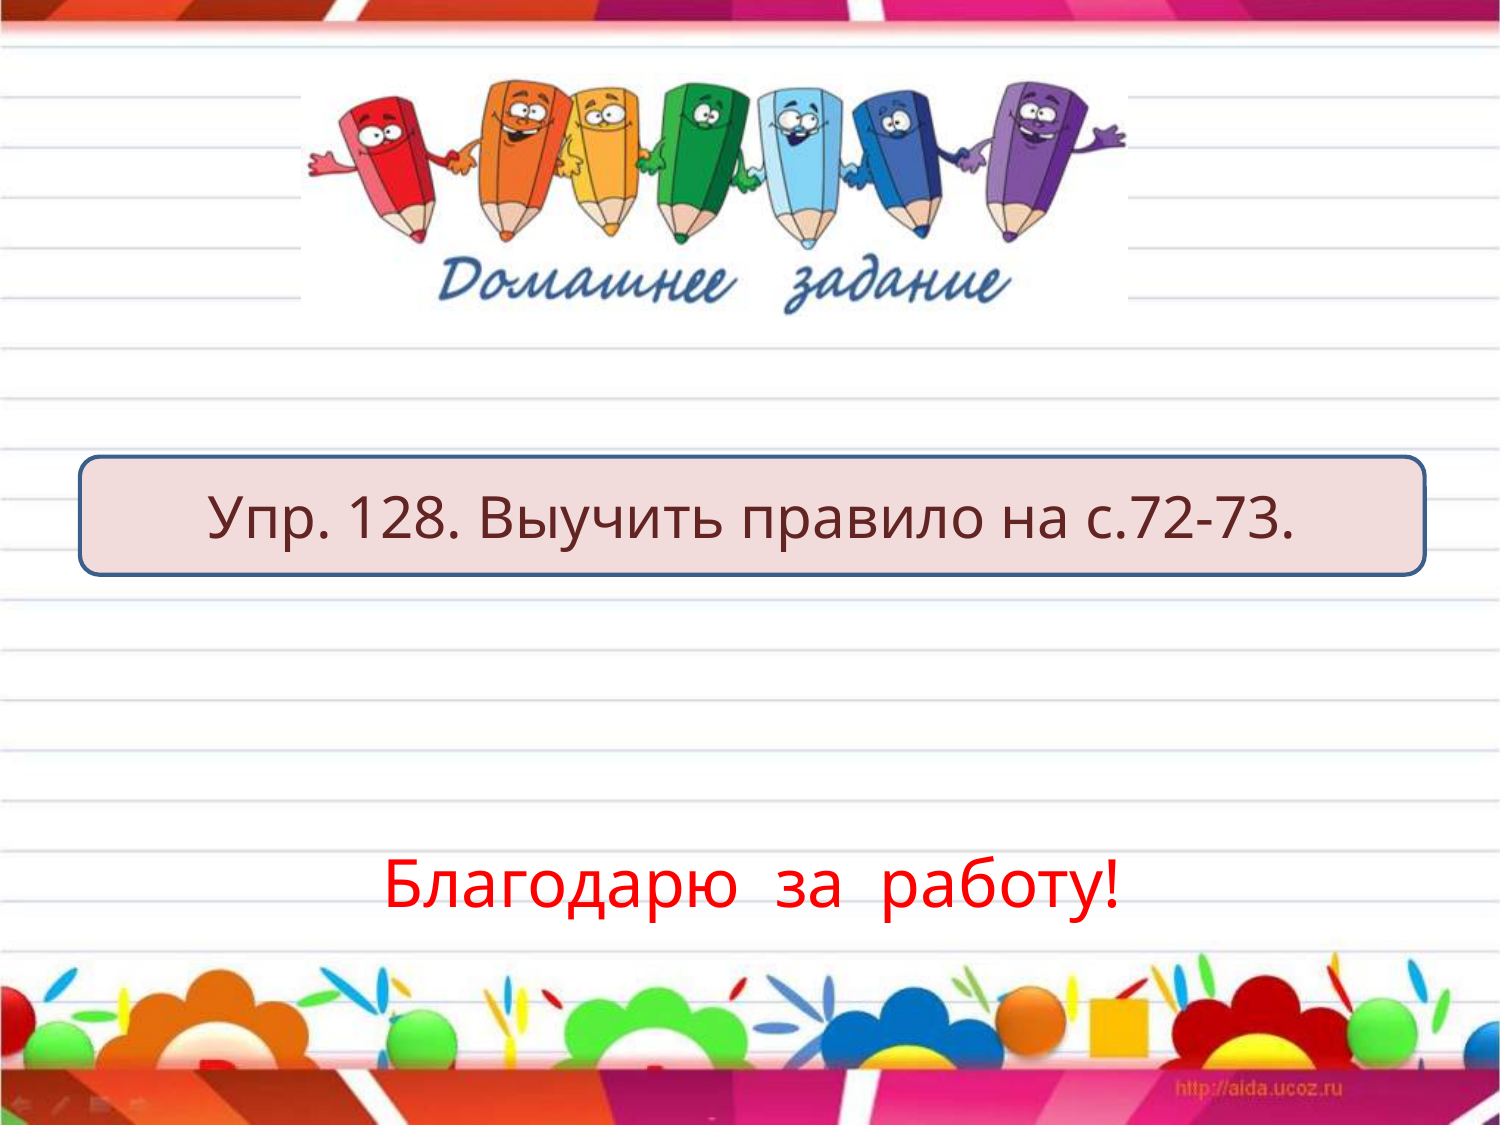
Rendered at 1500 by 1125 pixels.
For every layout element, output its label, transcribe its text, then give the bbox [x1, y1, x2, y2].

text_box Упр. 128. Выучить правило на с.72-73. [77, 454, 1427, 577]
text_box Благодарю за работу! [120, 833, 1385, 928]
picture [0, 0, 1500, 1125]
